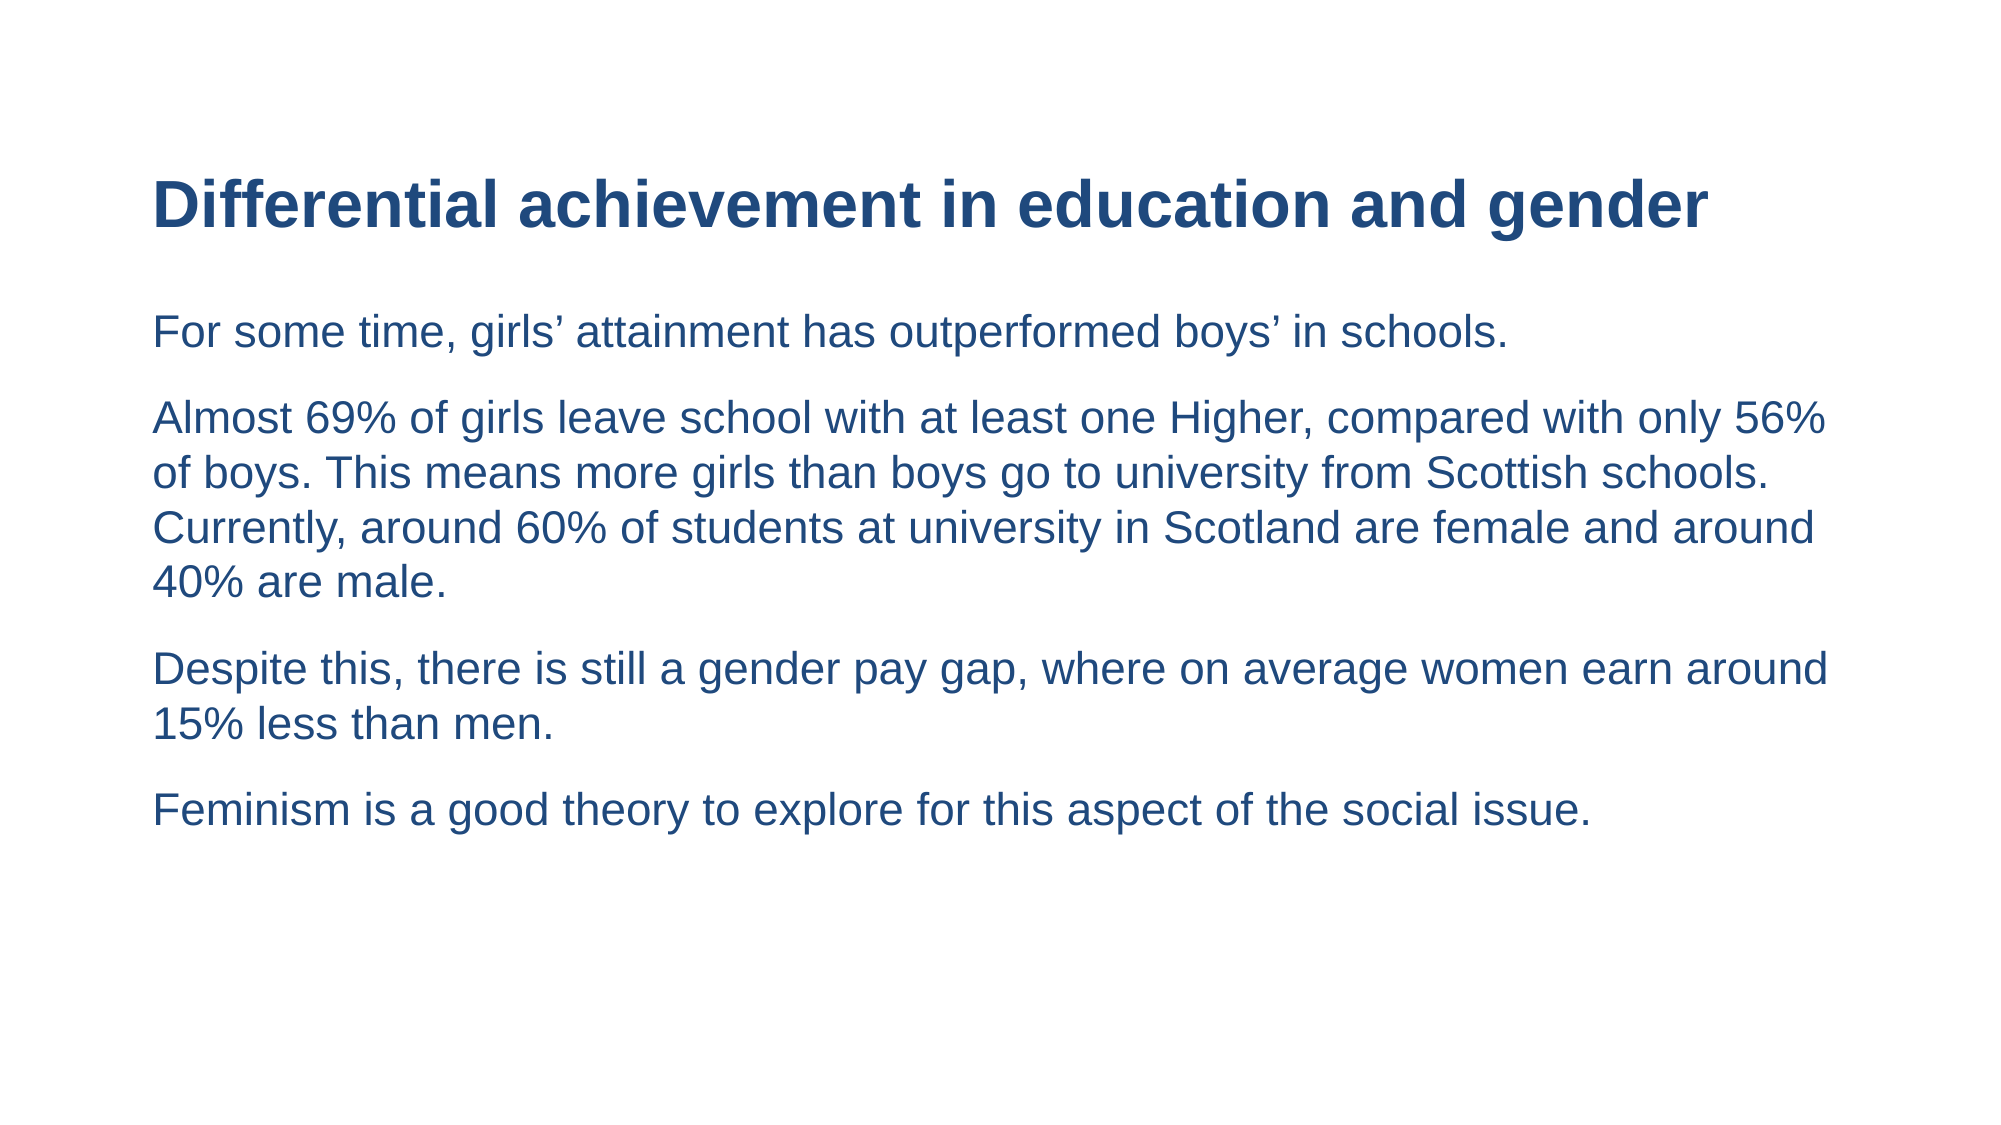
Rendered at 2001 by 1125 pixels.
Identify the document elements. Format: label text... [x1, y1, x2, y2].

list For some time, girls’ attainment has outperformed boys’ in schools. Almost 69% of girls leave school with at least one Higher, compared with only 56% of boys. This means more girls than boys go to university from Scottish schools. Currently, around 60% of students at university in Scotland are female and around 40% are male. Despite this, there is still a gender pay gap, where on average women earn around 15% less than men. Feminism is a good theory to explore for this aspect of the social issue. [137, 315, 1863, 1008]
title Differential achievement in education and gender [137, 97, 1863, 315]
